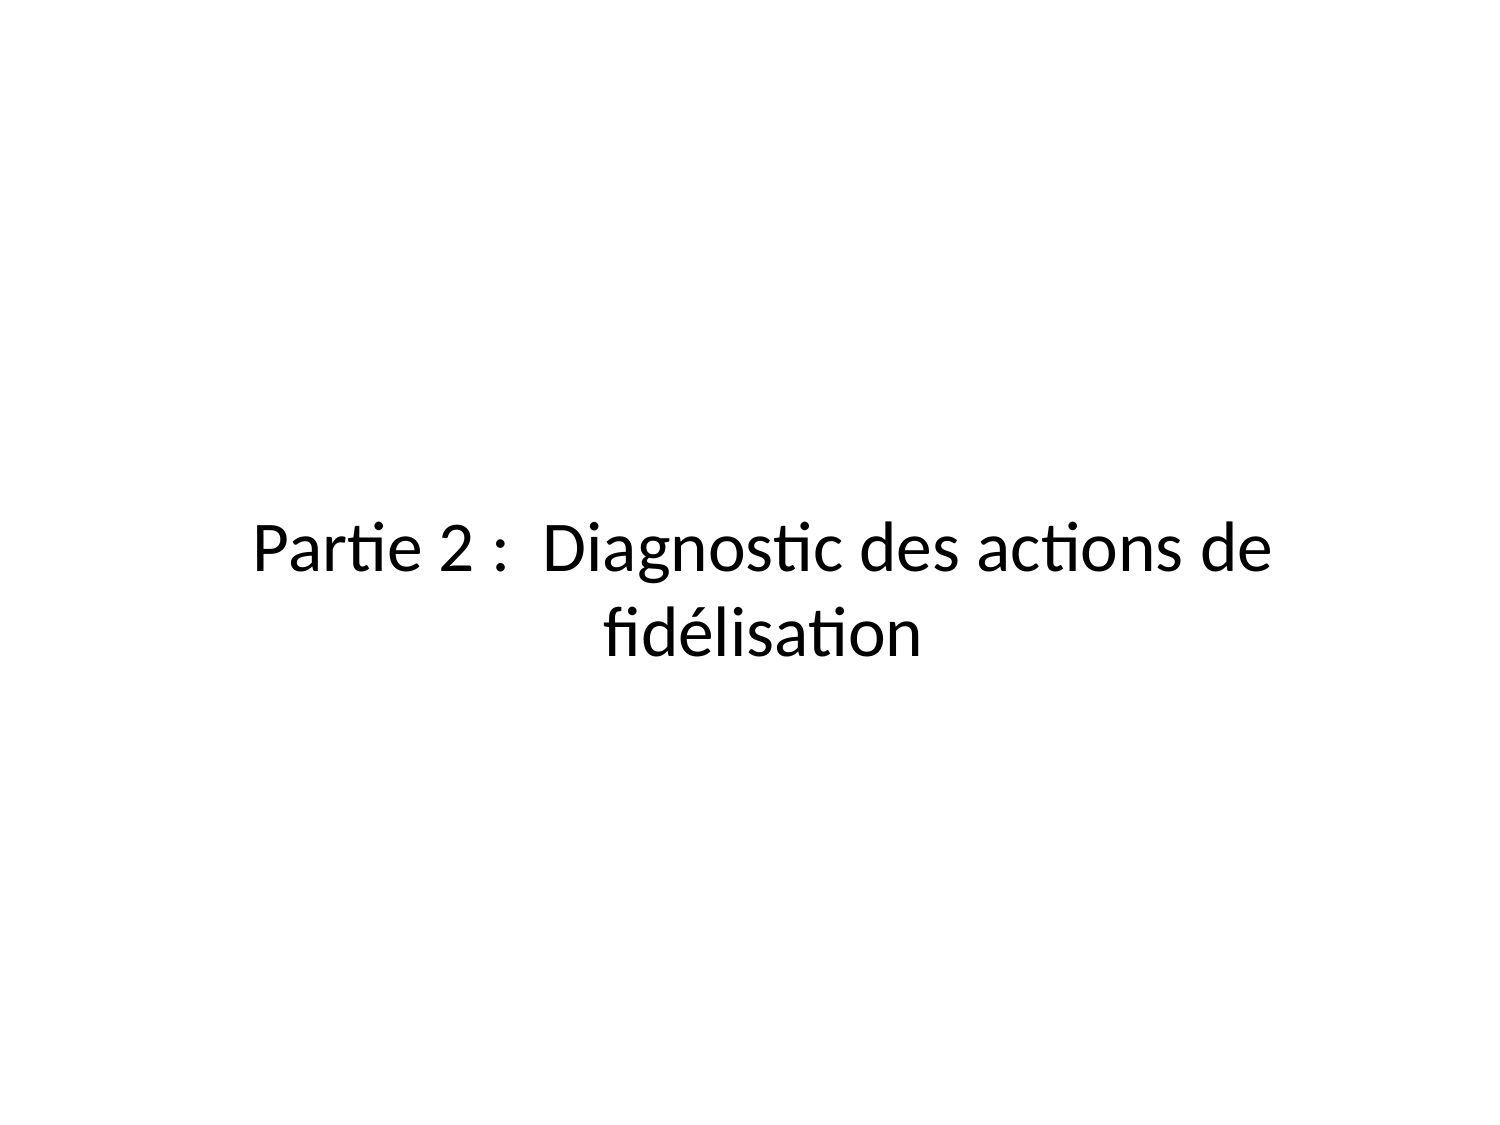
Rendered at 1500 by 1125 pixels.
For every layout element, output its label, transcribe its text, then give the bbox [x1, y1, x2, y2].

title Partie 2 : Diagnostic des actions de fidélisation [88, 491, 1439, 680]
